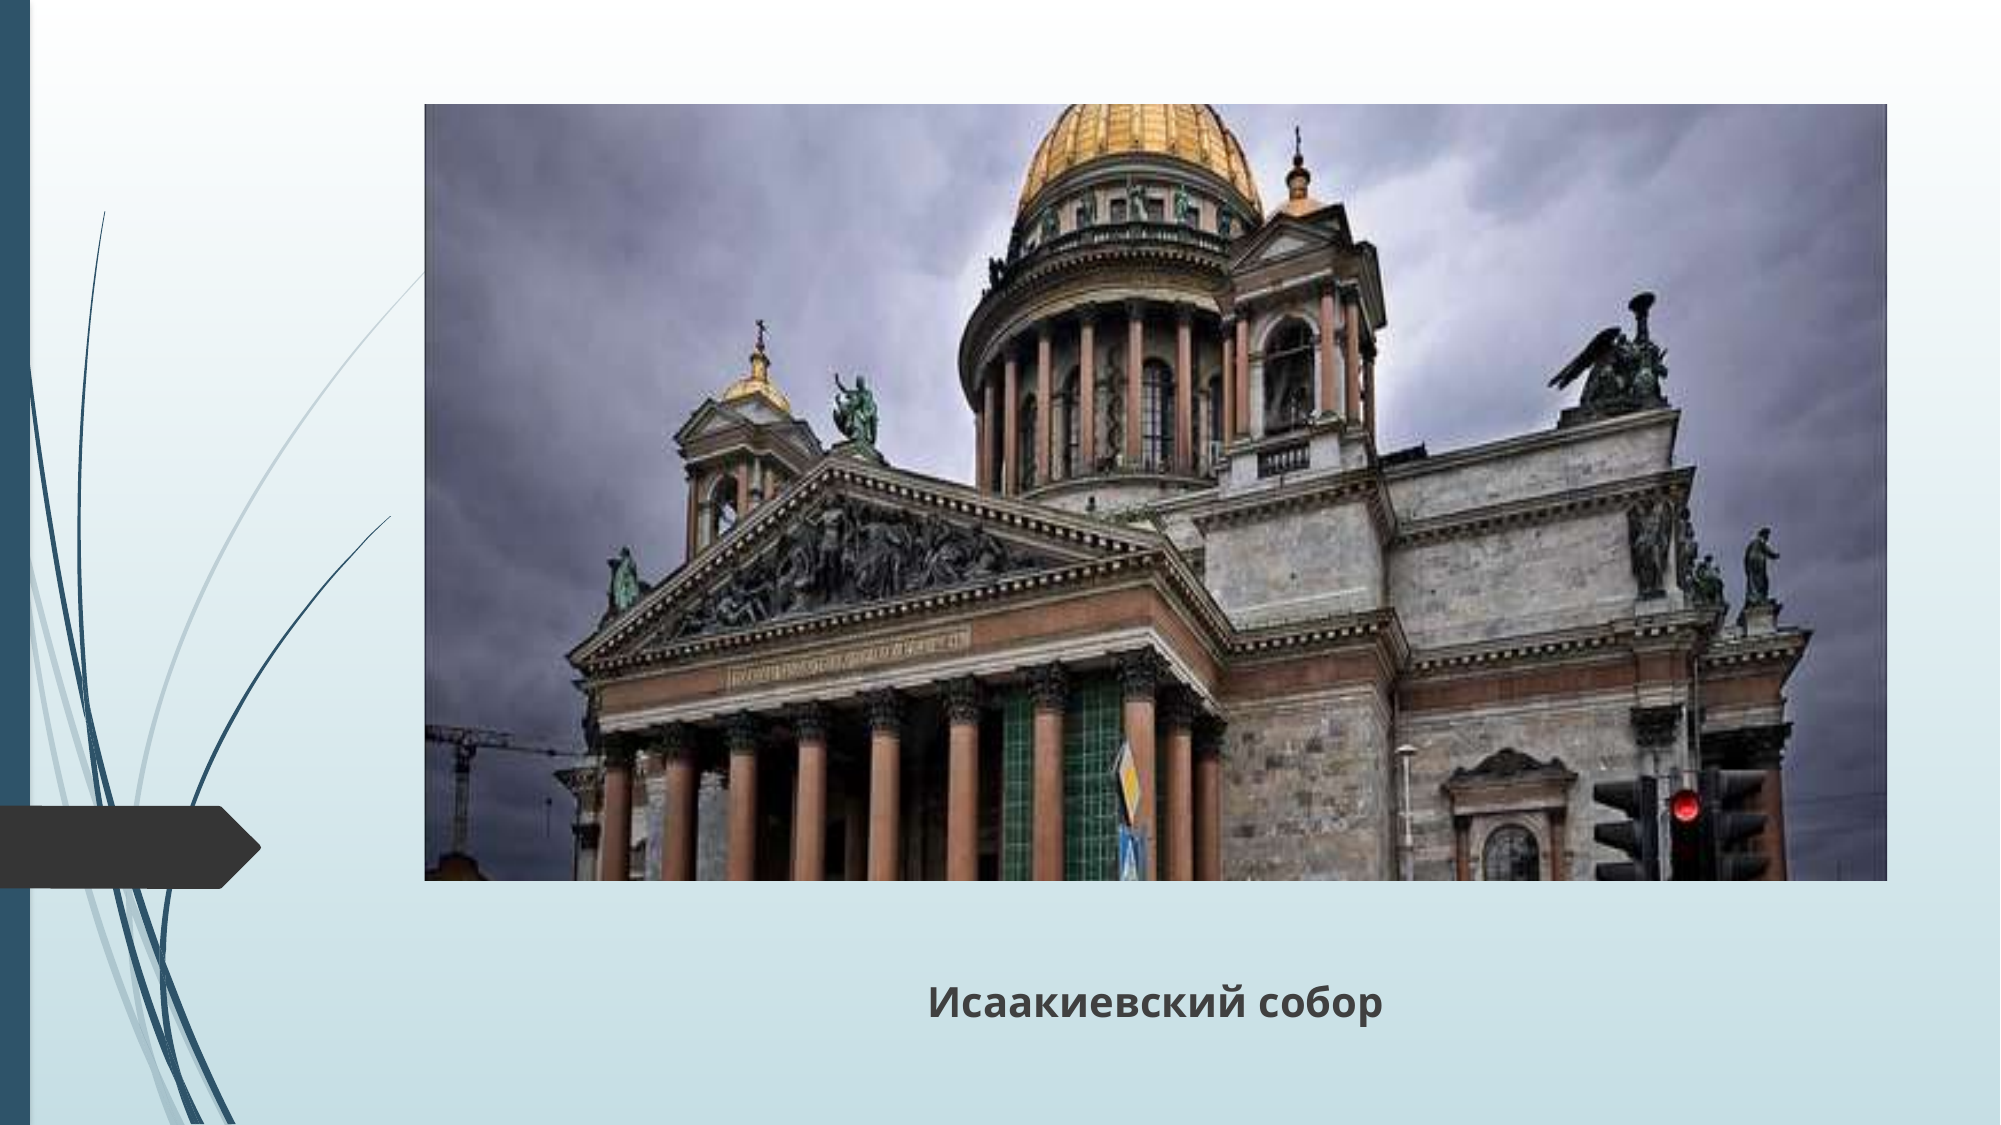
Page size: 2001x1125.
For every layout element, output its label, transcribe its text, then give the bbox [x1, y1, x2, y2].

picture [424, 103, 1888, 881]
list Исаакиевский собор [424, 967, 1888, 1058]
